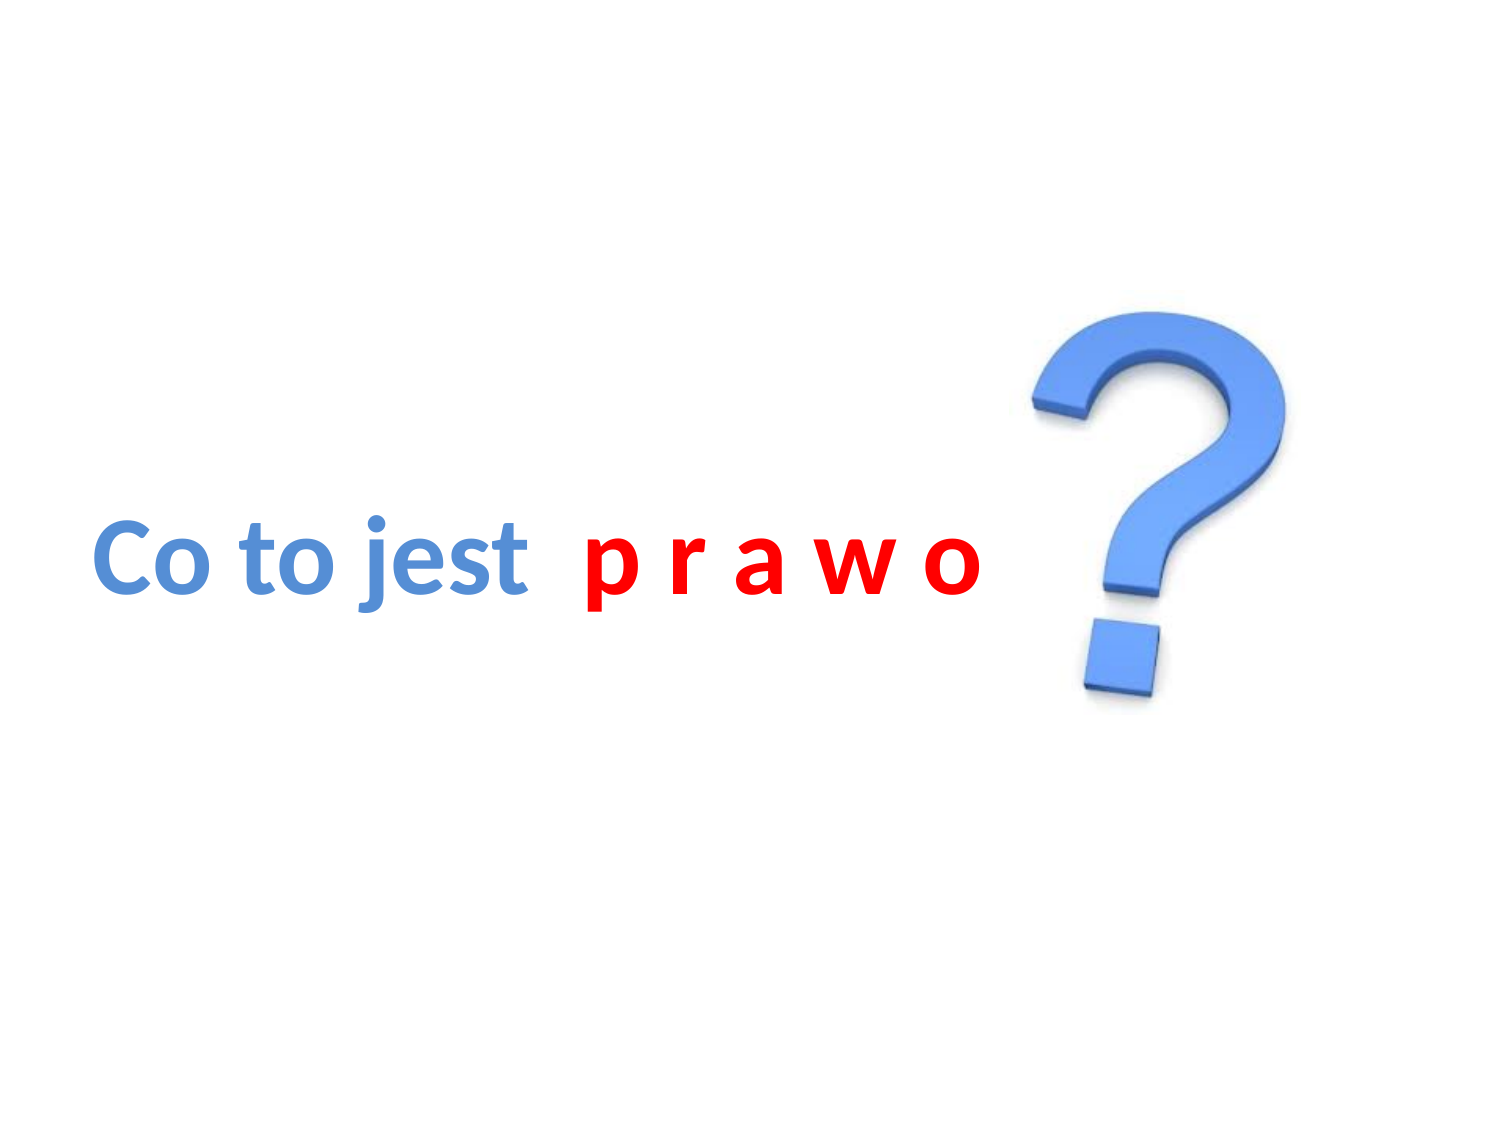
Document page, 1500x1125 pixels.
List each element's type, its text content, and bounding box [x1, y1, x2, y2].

title Co to jest p r a w o [64, 456, 1004, 644]
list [1009, 290, 1301, 715]
